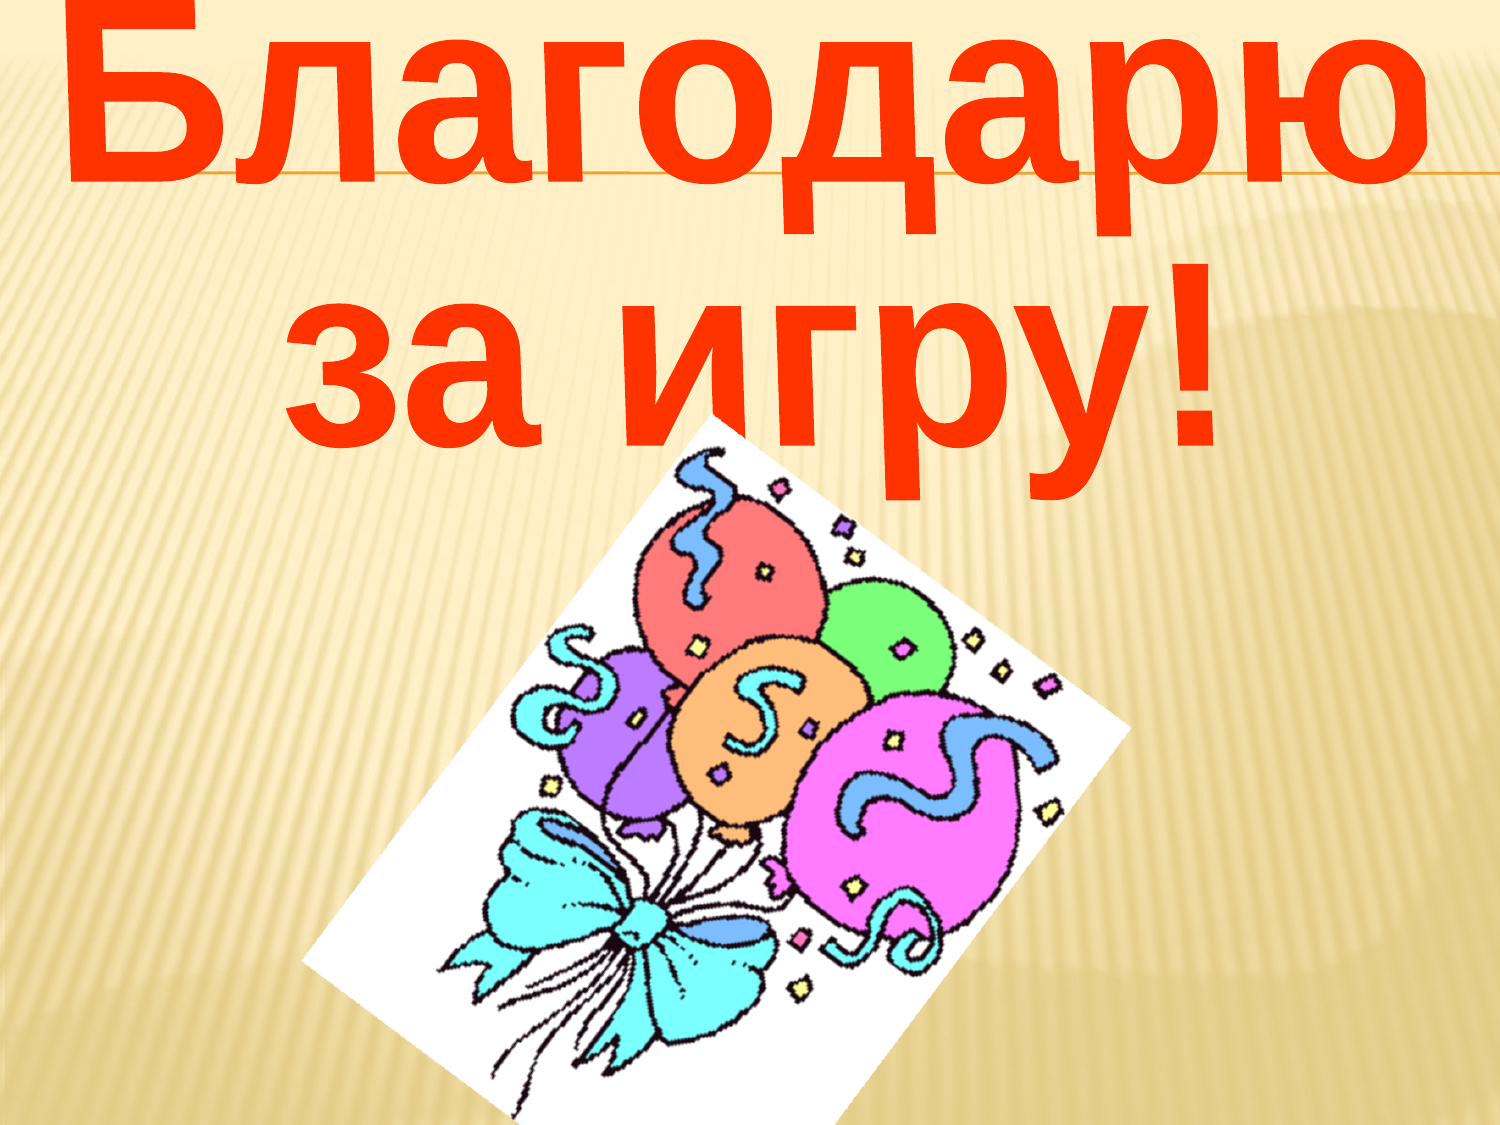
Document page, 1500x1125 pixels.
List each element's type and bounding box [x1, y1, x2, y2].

picture [452, 415, 978, 1125]
picture [302, 765, 450, 1070]
picture [979, 615, 1130, 930]
